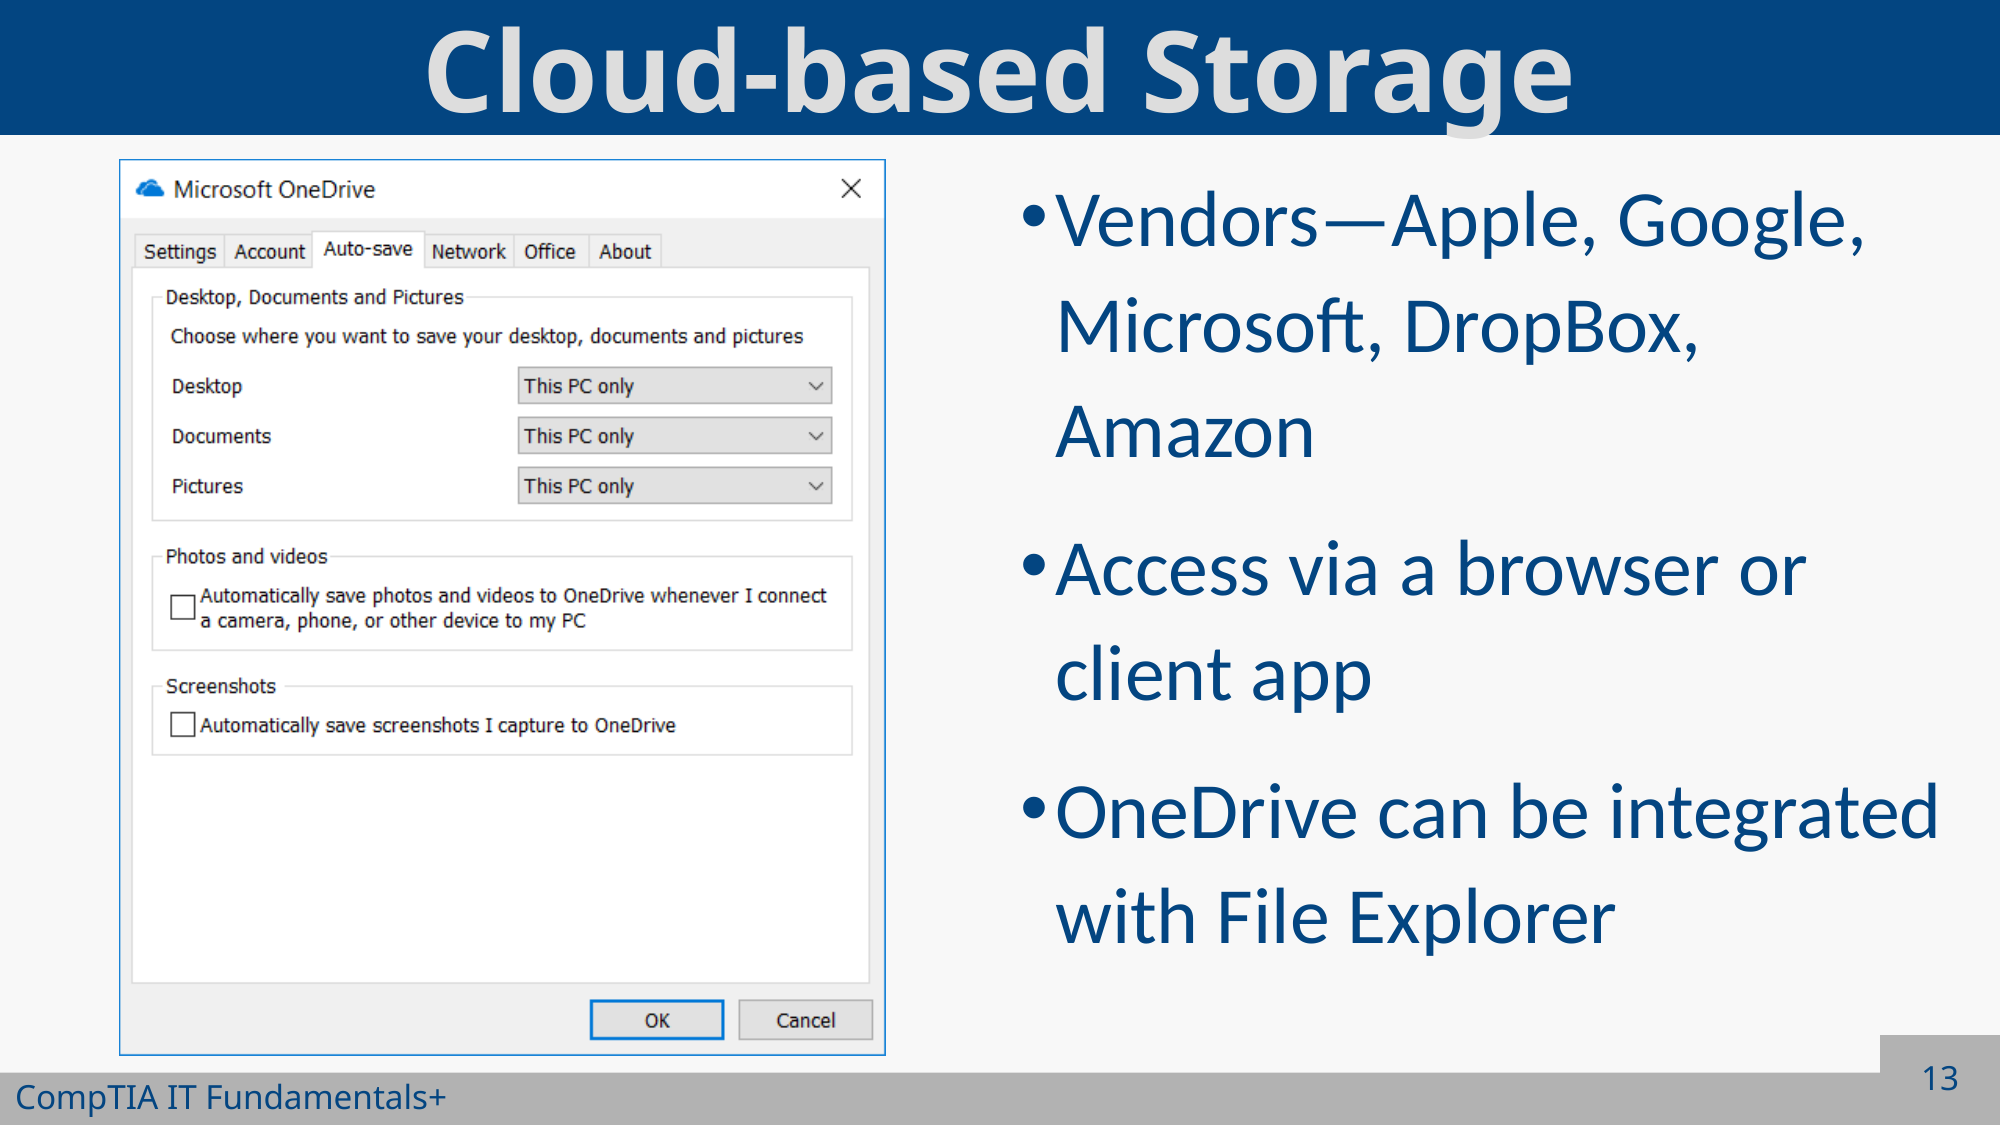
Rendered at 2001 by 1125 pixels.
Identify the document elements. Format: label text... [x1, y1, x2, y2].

list Vendors—Apple, Google, Microsoft, DropBox, Amazon Access via a browser or client app OneDrive can be integrated with File Explorer [1005, 149, 1980, 1065]
footer CompTIA IT Fundamentals+ [0, 1072, 1880, 1125]
title Cloud-based Storage [0, 0, 2000, 135]
slide_number 13 [1880, 1035, 2000, 1125]
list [119, 159, 886, 1056]
